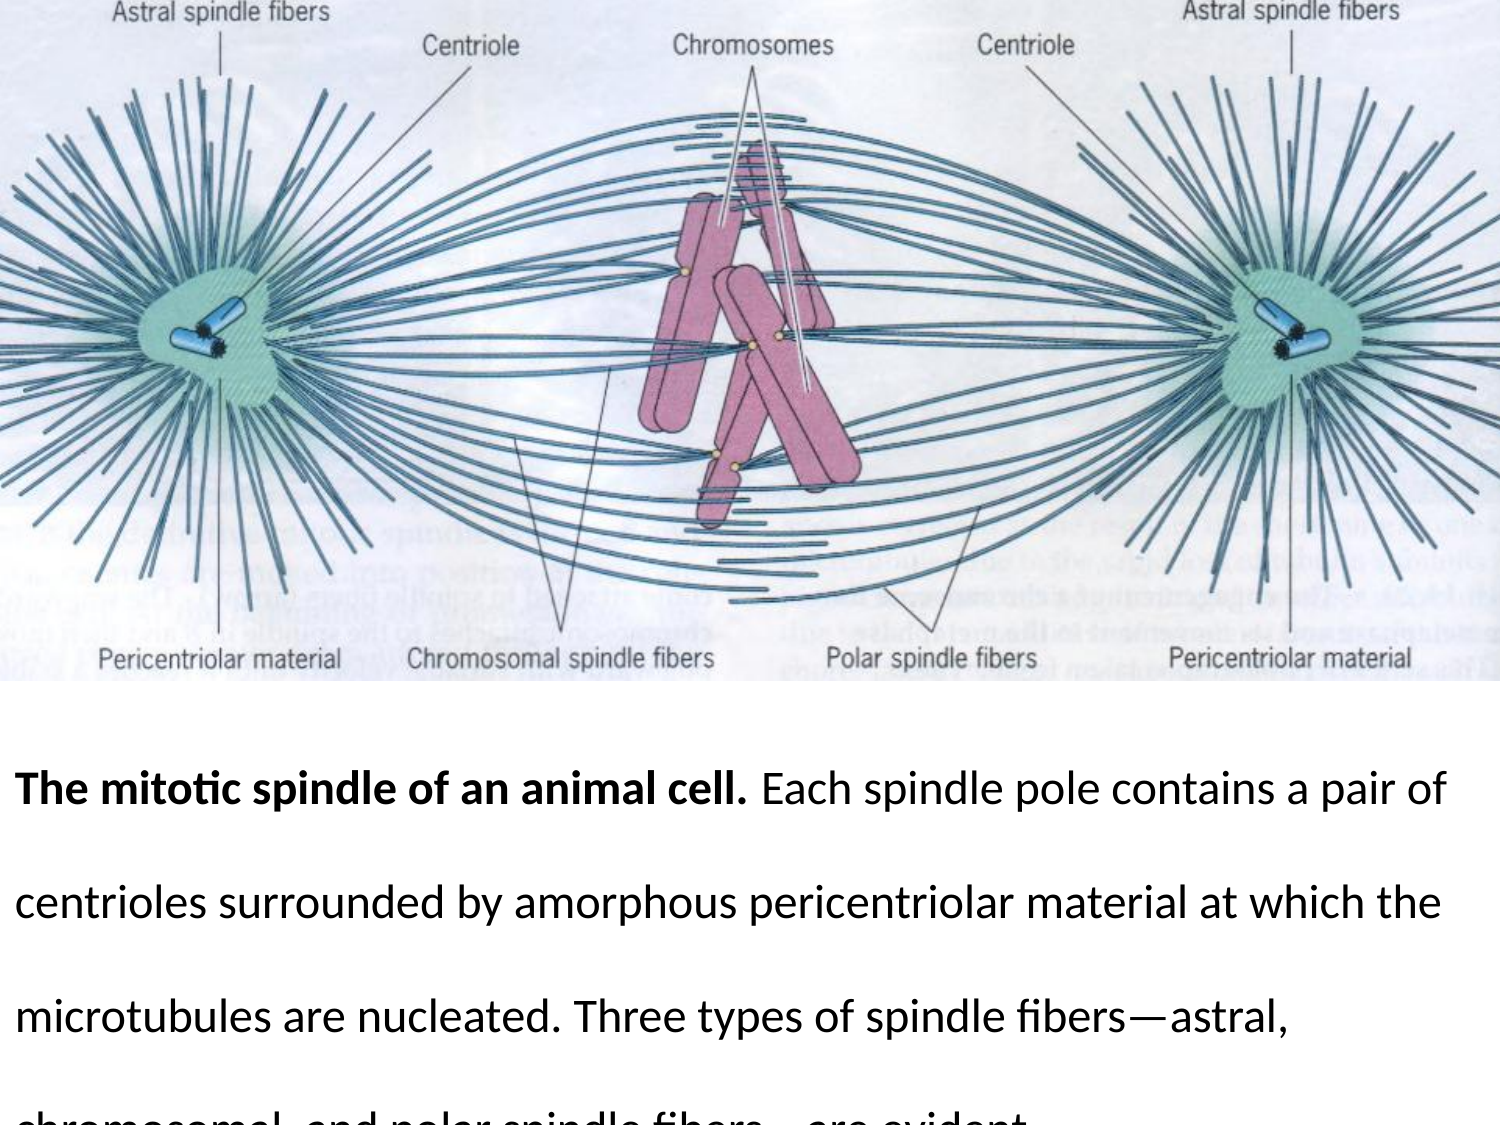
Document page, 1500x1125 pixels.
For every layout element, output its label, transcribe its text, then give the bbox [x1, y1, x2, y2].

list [0, 0, 1500, 681]
text_box The mitotic spindle of an animal cell. Each spindle pole contains a pair of centrioles surrounded by amorphous pericentriolar material at which the microtubules are nucleated. Three types of spindle fibers—astral, chromosomal, and polar spindle fibers—are evident. [0, 692, 1500, 1125]
